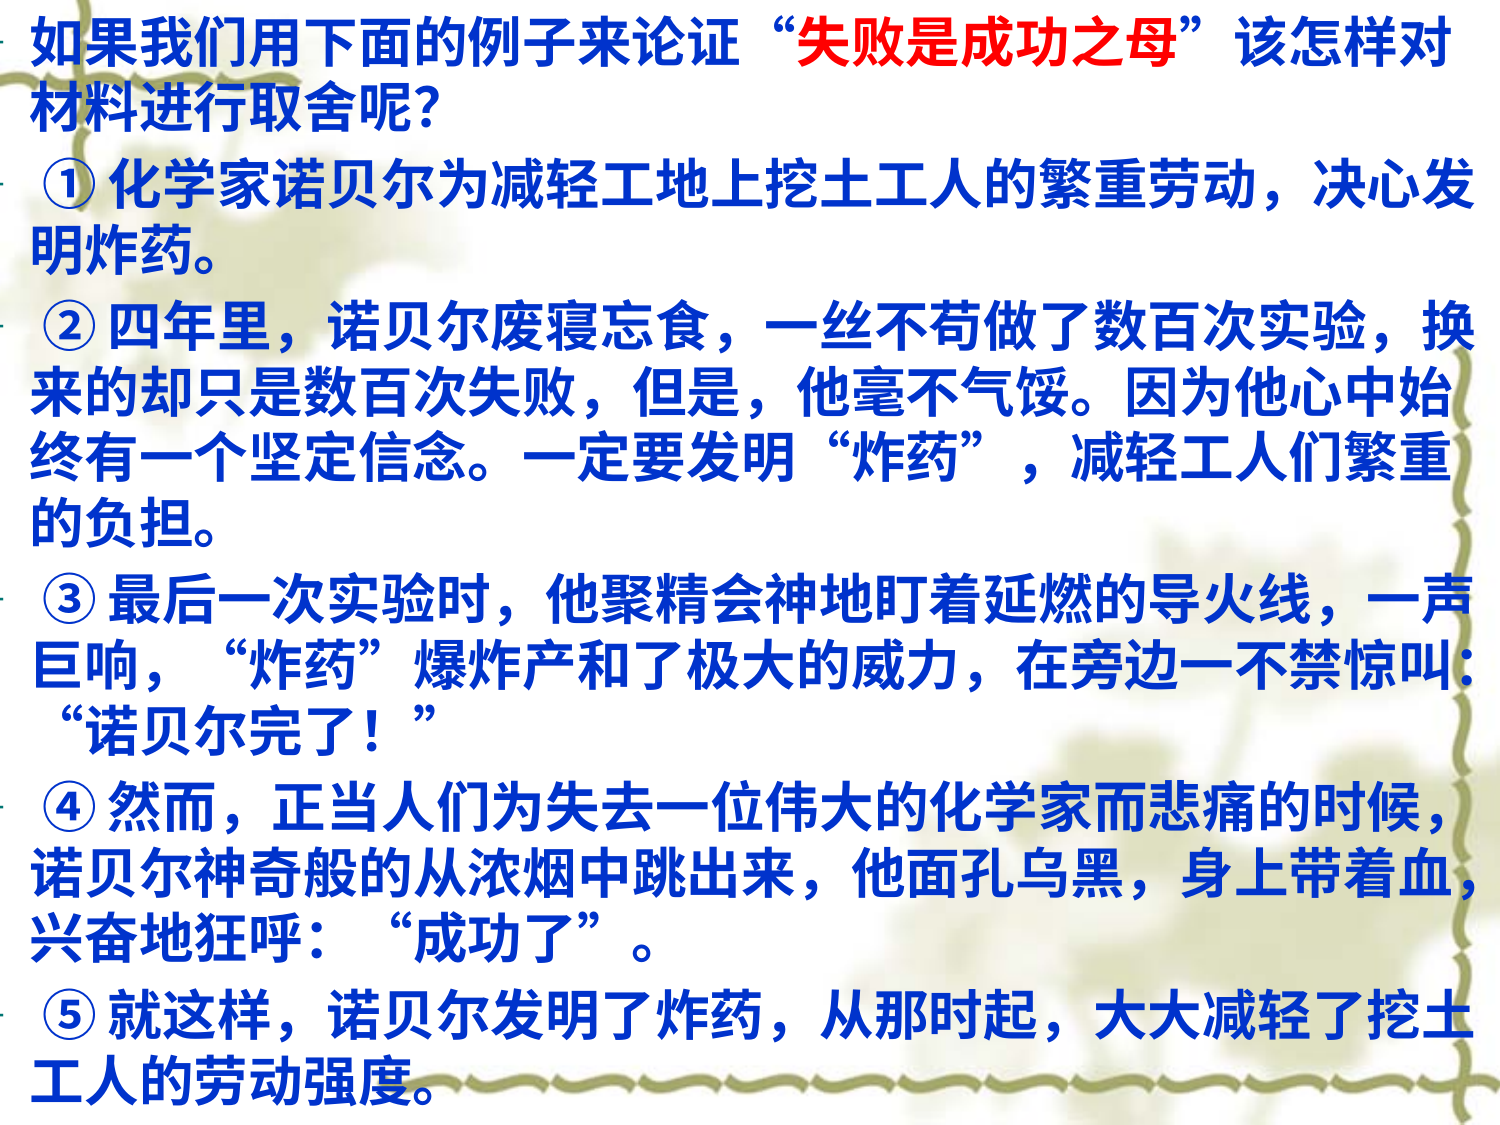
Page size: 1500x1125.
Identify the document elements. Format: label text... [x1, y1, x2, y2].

list 如果我们用下面的例子来论证“失败是成功之母”该怎样对材料进行取舍呢？ ①化学家诺贝尔为减轻工地上挖土工人的繁重劳动，决心发明炸药。 ②四年里，诺贝尔废寝忘食，一丝不苟做了数百次实验，换来的却只是数百次失败，但是，他毫不气馁。因为他心中始终有一个坚定信念。一定要发明“炸药”，减轻工人们繁重的负担。 ③最后一次实验时，他聚精会神地盯着延燃的导火线，一声巨响，“炸药”爆炸产和了极大的威力，在旁边一不禁惊叫：“诺贝尔完了！” ④然而，正当人们为失去一位伟大的化学家而悲痛的时候，诺贝尔神奇般的从浓烟中跳出来，他面孔乌黑，身上带着血，兴奋地狂呼：“成功了”。 ⑤就这样，诺贝尔发明了炸药，从那时起，大大减轻了挖土工人的劳动强度。 [0, 0, 1500, 1125]
